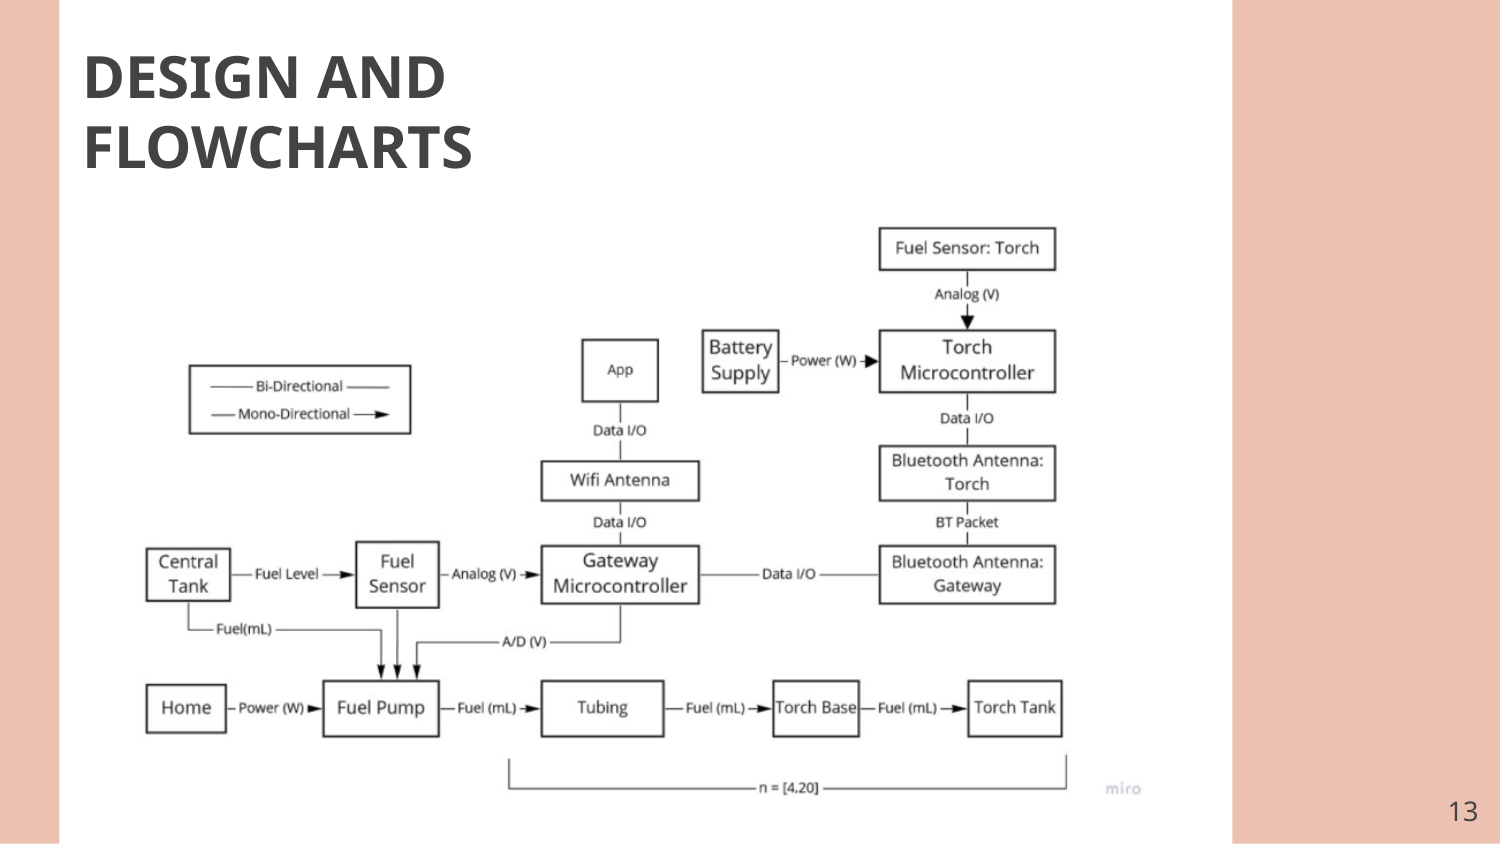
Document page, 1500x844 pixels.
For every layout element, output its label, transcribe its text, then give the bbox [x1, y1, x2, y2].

text_box [1232, 0, 1500, 844]
picture [84, 195, 1165, 819]
slide_number ‹#› [1403, 779, 1494, 844]
title DESIGN AND FLOWCHARTS [67, 48, 834, 171]
text_box [0, 0, 60, 844]
